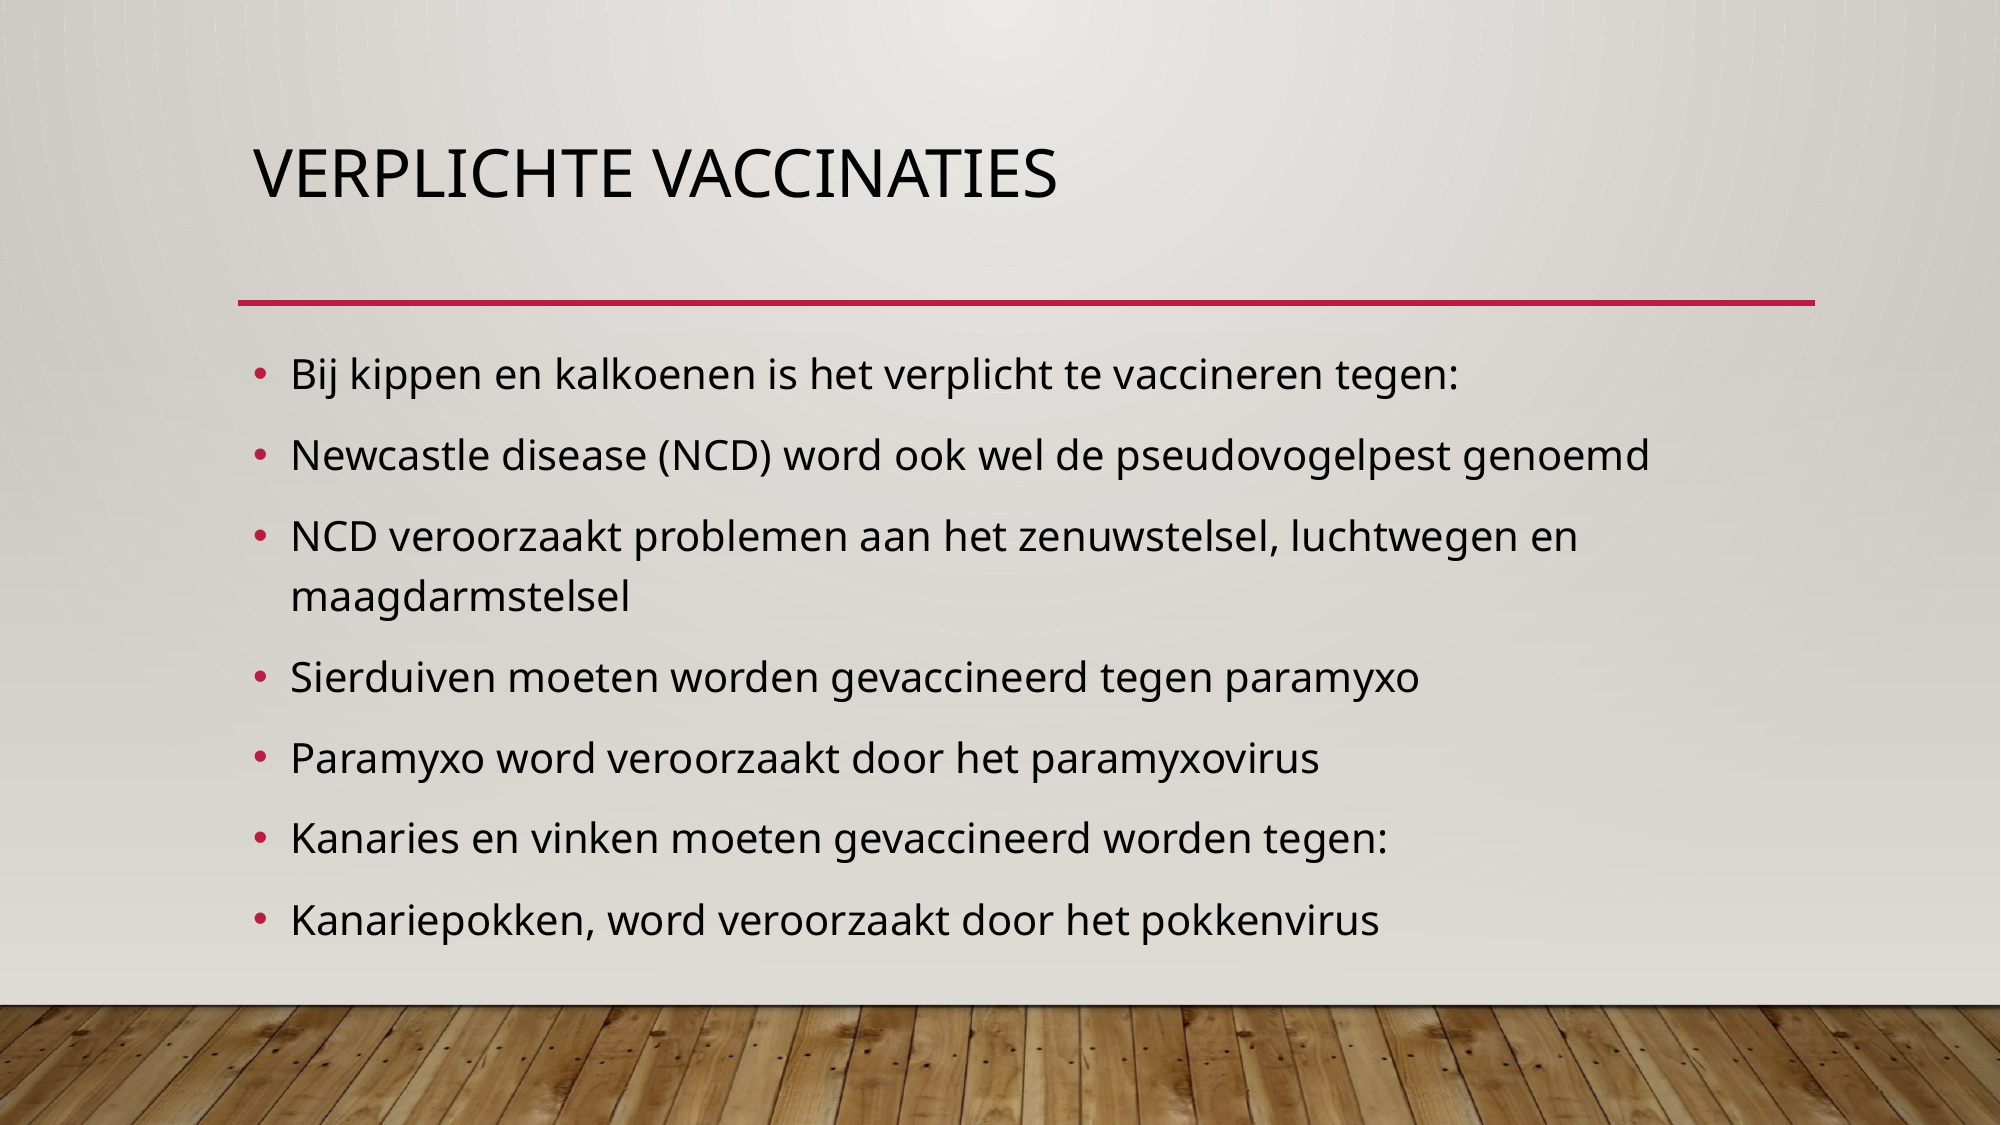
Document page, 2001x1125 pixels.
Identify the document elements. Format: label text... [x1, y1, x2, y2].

title Verplichte vaccinaties [238, 131, 1814, 305]
picture [0, 1005, 2000, 1125]
list Bij kippen en kalkoenen is het verplicht te vaccineren tegen: Newcastle disease (NCD) word ook wel de pseudovogelpest genoemd NCD veroorzaakt problemen aan het zenuwstelsel, luchtwegen en maagdarmstelsel Sierduiven moeten worden gevaccineerd tegen paramyxo Paramyxo word veroorzaakt door het paramyxovirus Kanaries en vinken moeten gevaccineerd worden tegen: Kanariepokken, word veroorzaakt door het pokkenvirus [238, 330, 1814, 897]
